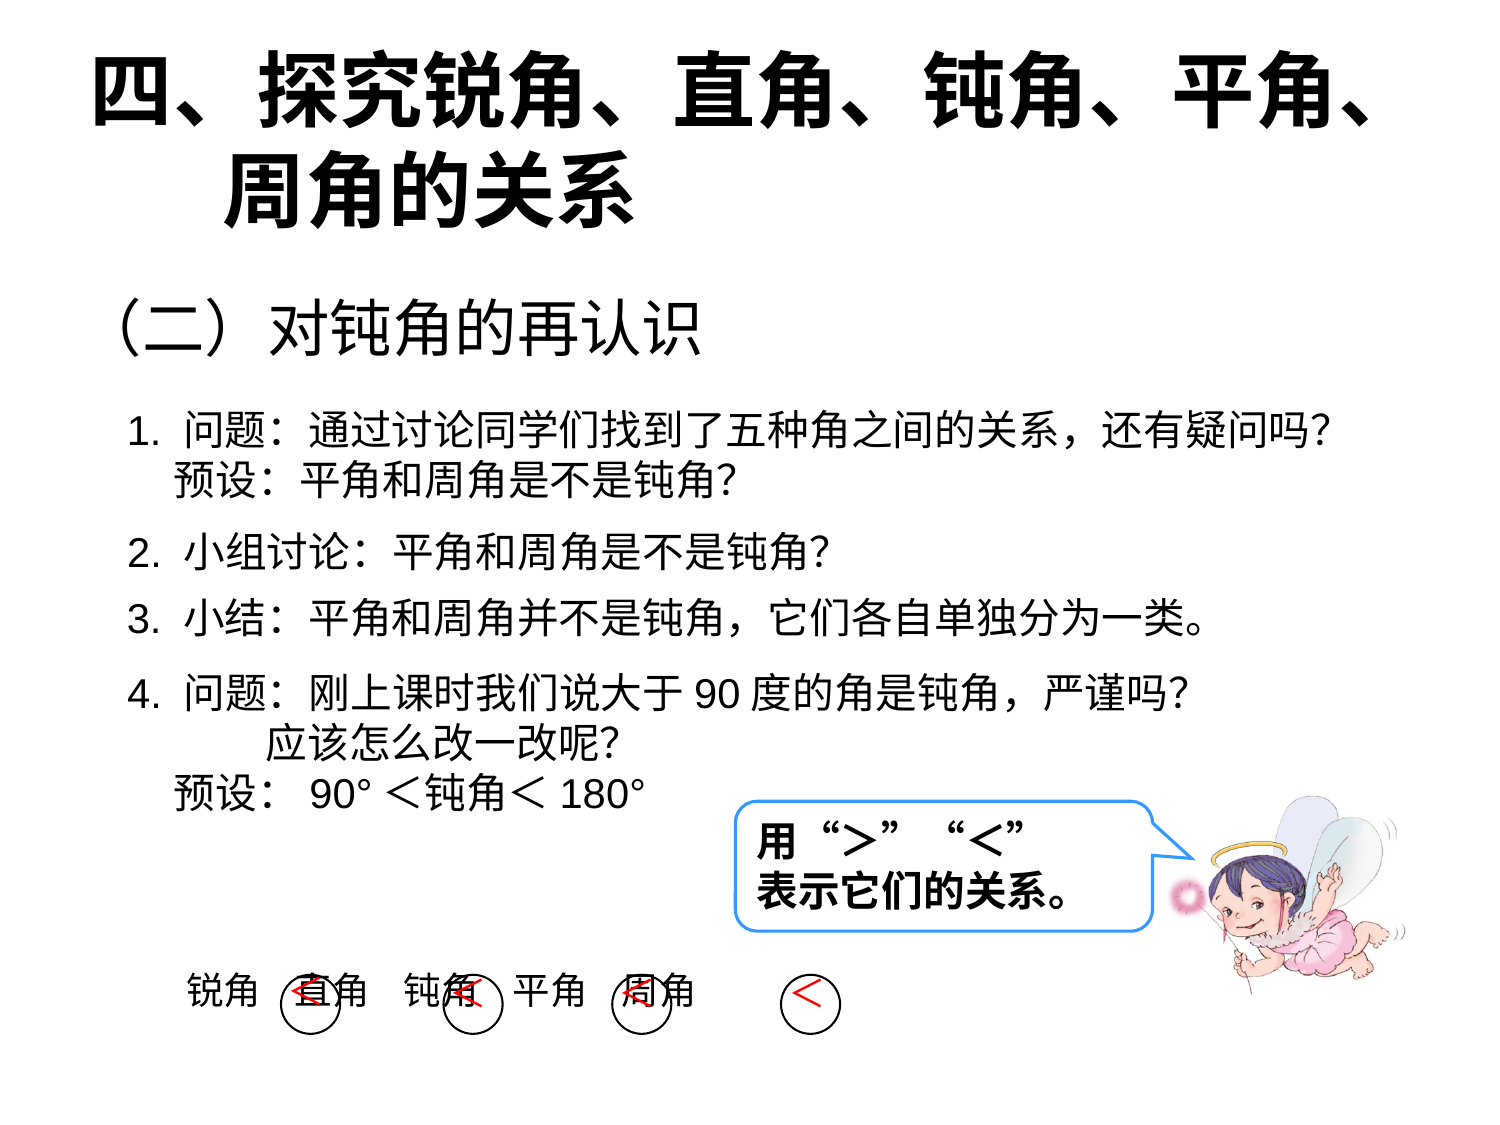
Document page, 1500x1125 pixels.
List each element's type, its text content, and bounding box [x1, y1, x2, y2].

text_box 4. 问题：刚上课时我们说大于90度的角是钝角，严谨吗？ 应该怎么改一改呢？ 预设：90°＜钝角＜180° [112, 678, 1436, 806]
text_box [735, 789, 1412, 1000]
text_box （二）对钝角的再认识 [64, 278, 1057, 374]
text_box 2. 小组讨论：平角和周角是不是钝角？ [112, 519, 1235, 583]
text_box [171, 959, 1070, 1036]
text_box 1. 问题：通过讨论同学们找到了五种角之间的关系，还有疑问吗？ 预设：平角和周角是不是钝角？ [112, 397, 1412, 511]
text_box 四、探究锐角、直角、钝角、平角、 周角的关系 [74, 68, 1500, 208]
text_box 3. 小结：平角和周角并不是钝角，它们各自单独分为一类。 [112, 585, 1376, 648]
